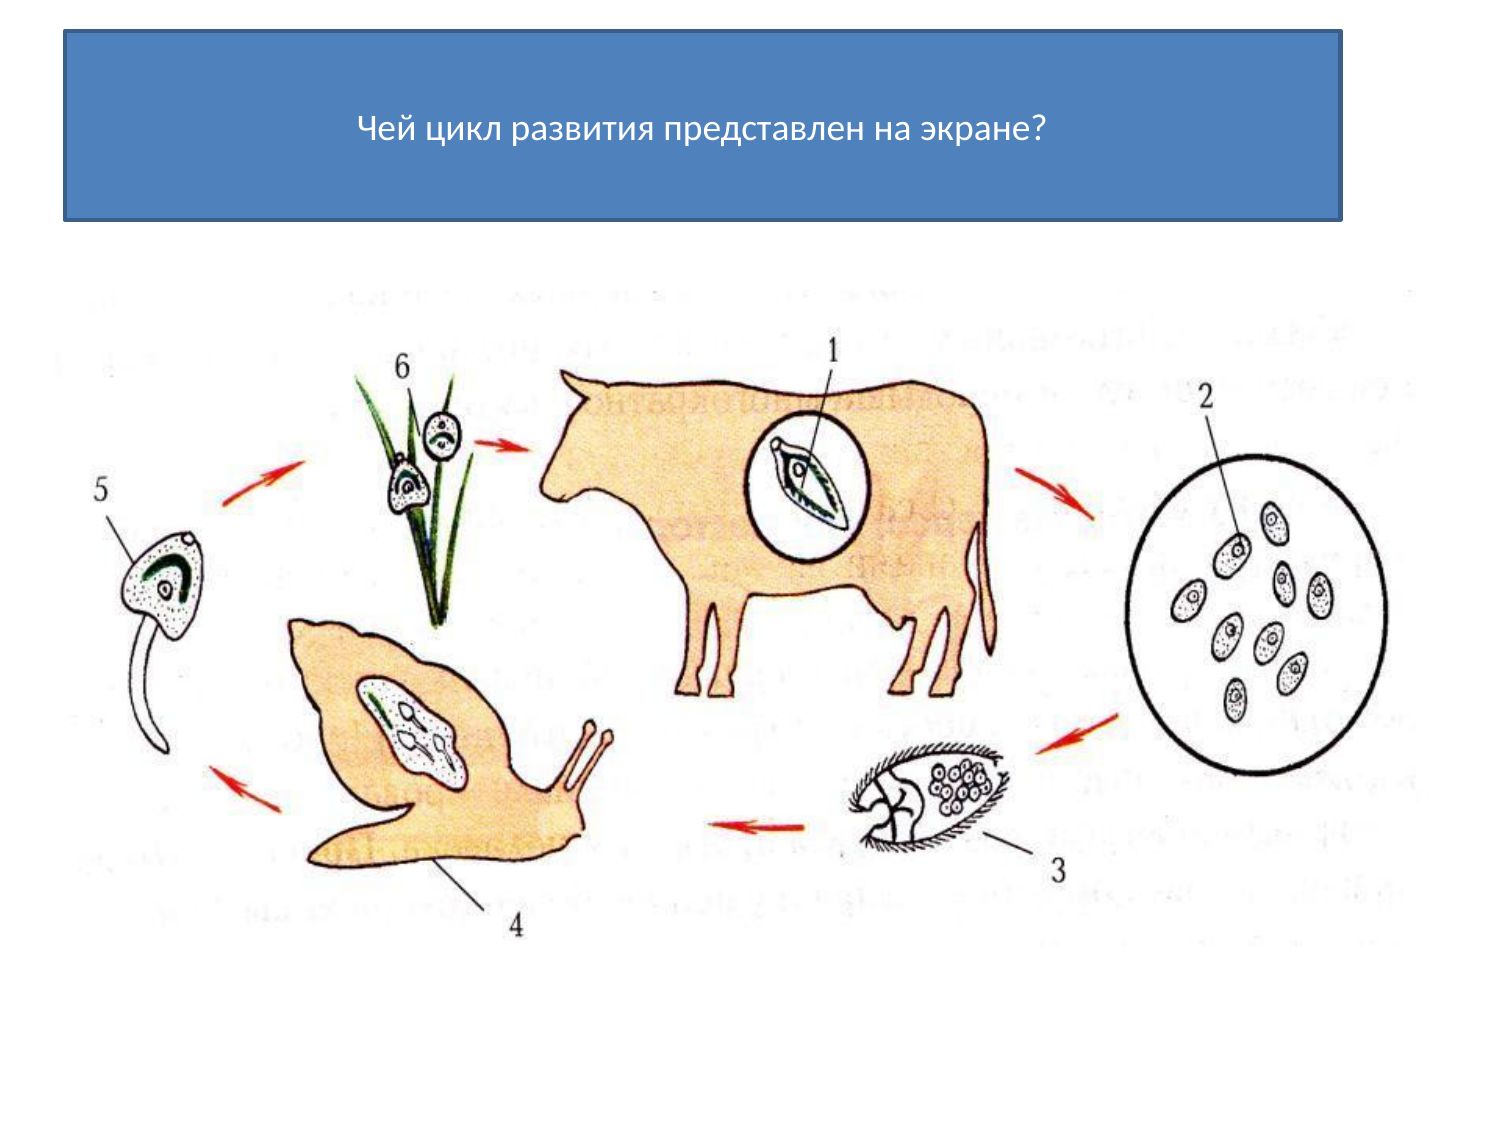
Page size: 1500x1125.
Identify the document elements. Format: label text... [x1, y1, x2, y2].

text_box Чей цикл развития представлен на экране? [63, 29, 1343, 222]
picture [52, 290, 1460, 948]
